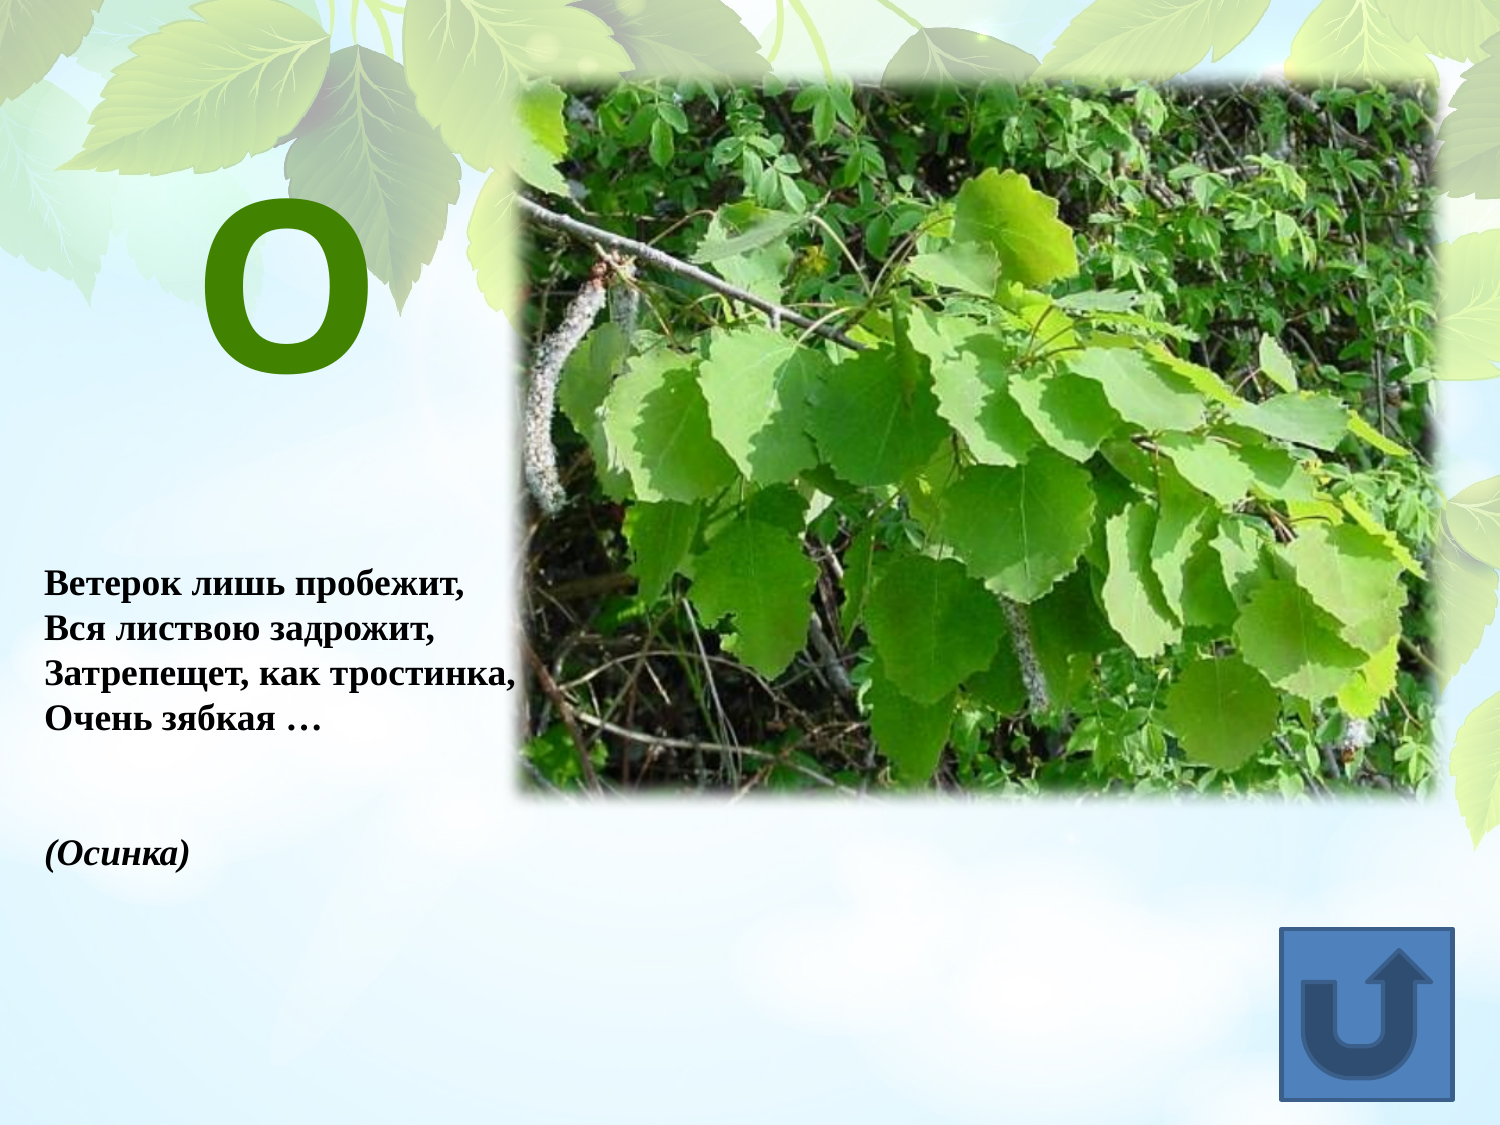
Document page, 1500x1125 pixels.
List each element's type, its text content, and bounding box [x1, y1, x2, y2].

text_box О [176, 125, 398, 428]
text_box Ветерок лишь пробежит, Вся листвою задрожит, Затрепещет, как тростинка, Очень зябкая … (Осинка) [29, 550, 538, 971]
text_box [1279, 927, 1455, 1102]
picture [503, 66, 1454, 811]
